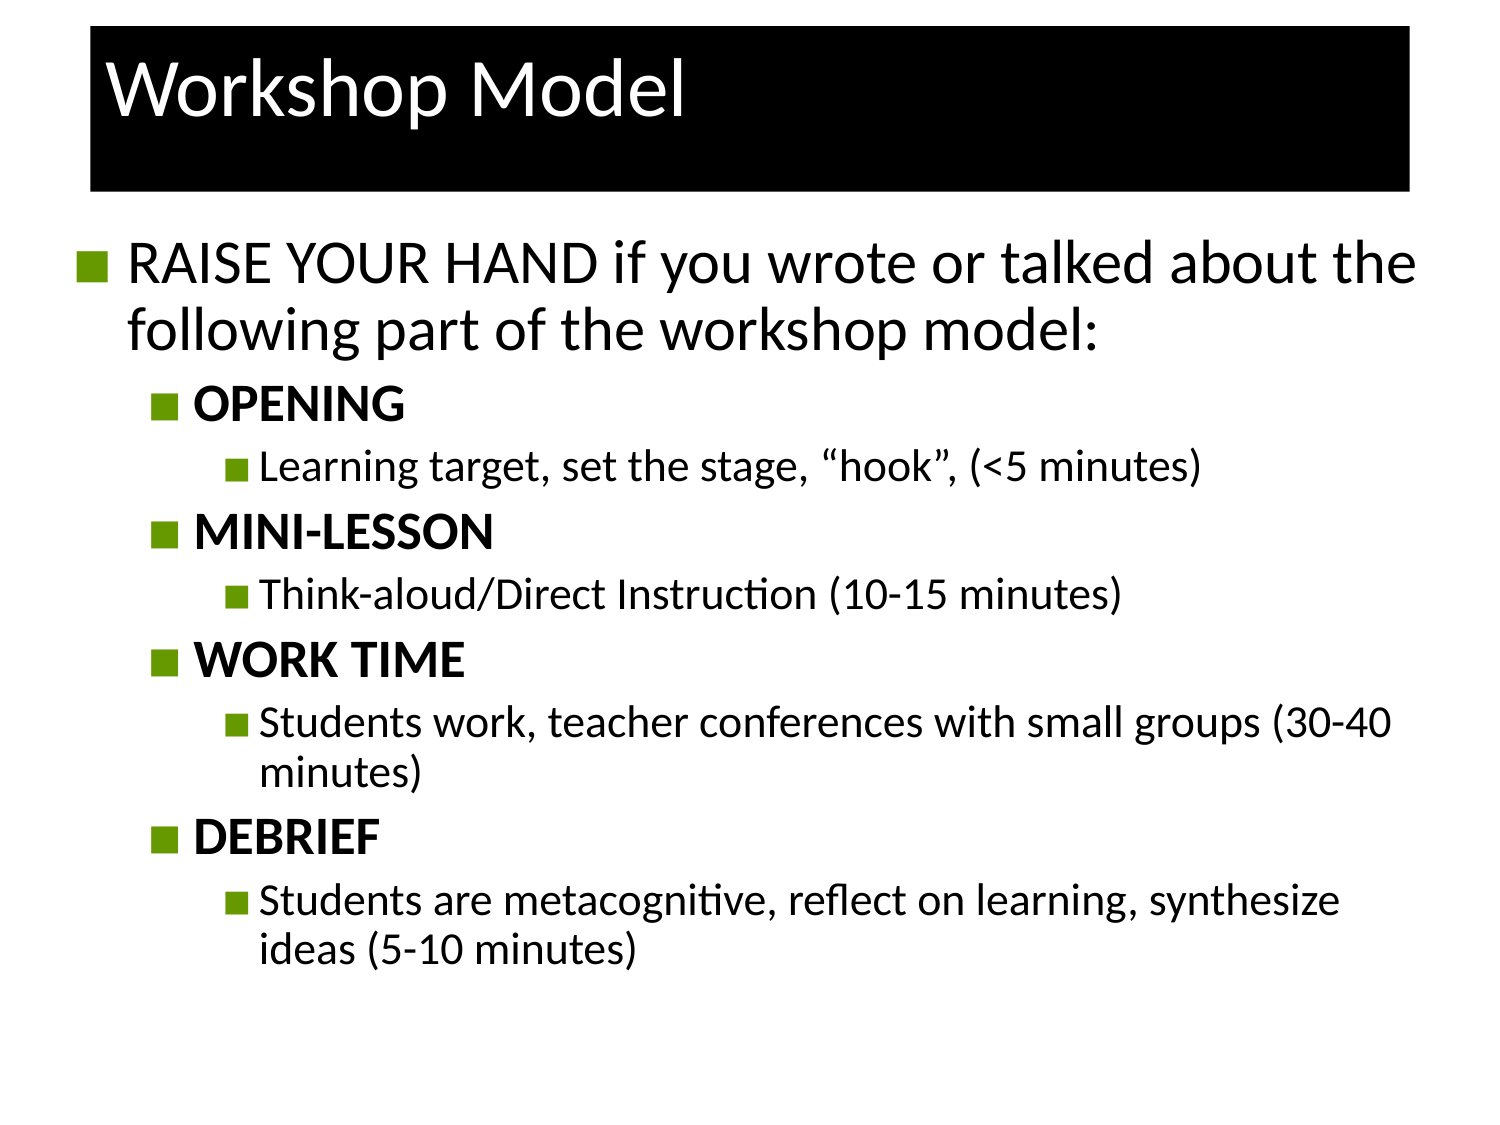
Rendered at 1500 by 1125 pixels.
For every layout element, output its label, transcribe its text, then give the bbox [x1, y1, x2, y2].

title Workshop Model [90, 26, 1410, 192]
list RAISE YOUR HAND if you wrote or talked about the following part of the workshop model: OPENING Learning target, set the stage, “hook”, (<5 minutes) MINI-LESSON Think-aloud/Direct Instruction (10-15 minutes) WORK TIME Students work, teacher conferences with small groups (30-40 minutes) DEBRIEF Students are metacognitive, reflect on learning, synthesize ideas (5-10 minutes) [56, 221, 1450, 1014]
